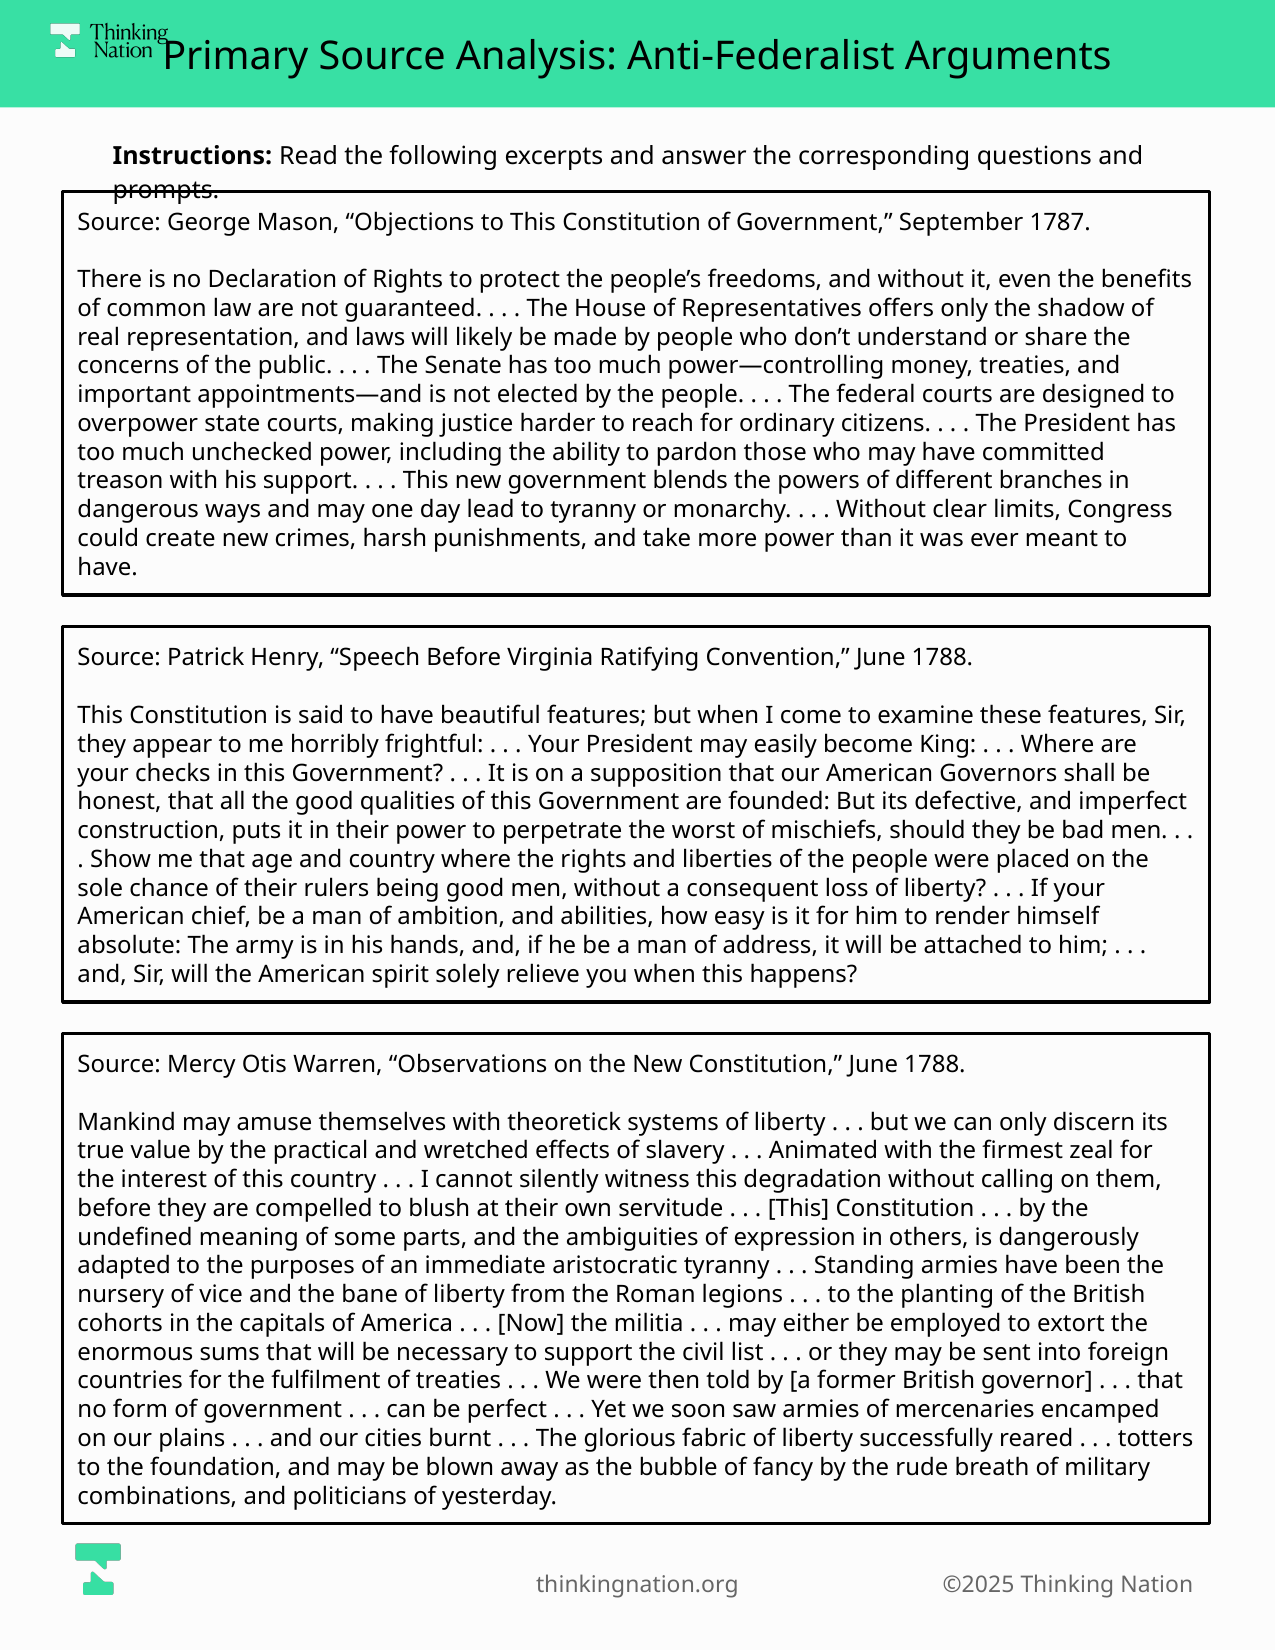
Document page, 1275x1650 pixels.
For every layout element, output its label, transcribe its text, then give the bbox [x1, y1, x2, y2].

picture [62, 1533, 134, 1605]
text_box Source: Mercy Otis Warren, “Observations on the New Constitution,” June 1788. Mankind may amuse themselves with theoretick systems of liberty . . . but we can only discern its true value by the practical and wretched effects of slavery . . . Animated with the firmest zeal for the interest of this country . . . I cannot silently witness this degradation without calling on them, before they are compelled to blush at their own servitude . . . [This] Constitution . . . by the undefined meaning of some parts, and the ambiguities of expression in others, is dangerously adapted to the purposes of an immediate aristocratic tyranny . . . Standing armies have been the nursery of vice and the bane of liberty from the Roman legions . . . to the planting of the British cohorts in the capitals of America . . . [Now] the militia . . . may either be employed to extort the enormous sums that will be necessary to support the civil list . . . or they may be sent into foreign countries for the fulfilment of treaties . . . We were then told by [a former British governor] . . . that no form of government . . . can be perfect . . . Yet we soon saw armies of mercenaries encamped on our plains . . . and our cities burnt . . . The glorious fabric of liberty successfully reared . . . totters to the foundation, and may be blown away as the bubble of fancy by the rude breath of military combinations, and politicians of yesterday. [62, 1033, 1210, 1524]
picture [36, 12, 172, 69]
text_box thinkingnation.org [486, 1553, 789, 1605]
text_box Source: George Mason, “Objections to This Constitution of Government,” September 1787. There is no Declaration of Rights to protect the people’s freedoms, and without it, even the benefits of common law are not guaranteed. . . . The House of Representatives offers only the shadow of real representation, and laws will likely be made by people who don’t understand or share the concerns of the public. . . . The Senate has too much power—controlling money, treaties, and important appointments—and is not elected by the people. . . . The federal courts are designed to overpower state courts, making justice harder to reach for ordinary citizens. . . . The President has too much unchecked power, including the ability to pardon those who may have committed treason with his support. . . . This new government blends the powers of different branches in dangerous ways and may one day lead to tyranny or monarchy. . . . Without clear limits, Congress could create new crimes, harsh punishments, and take more power than it was ever meant to have. [62, 191, 1210, 596]
text_box ©2025 Thinking Nation [907, 1553, 1210, 1605]
text_box Primary Source Analysis: Anti-Federalist Arguments [0, 0, 1275, 108]
text_box Source: Patrick Henry, “Speech Before Virginia Ratifying Convention,” June 1788. This Constitution is said to have beautiful features; but when I come to examine these features, Sir, they appear to me horribly frightful: . . . Your President may easily become King: . . . Where are your checks in this Government? . . . It is on a supposition that our American Governors shall be honest, that all the good qualities of this Government are founded: But its defective, and imperfect construction, puts it in their power to perpetrate the worst of mischiefs, should they be bad men. . . . Show me that age and country where the rights and liberties of the people were placed on the sole chance of their rulers being good men, without a consequent loss of liberty? . . . If your American chief, be a man of ambition, and abilities, how easy is it for him to render himself absolute: The army is in his hands, and, if he be a man of address, it will be attached to him; . . . and, Sir, will the American spirit solely relieve you when this happens? [62, 626, 1210, 1002]
text_box Instructions: Read the following excerpts and answer the corresponding questions and prompts. [97, 119, 1178, 191]
